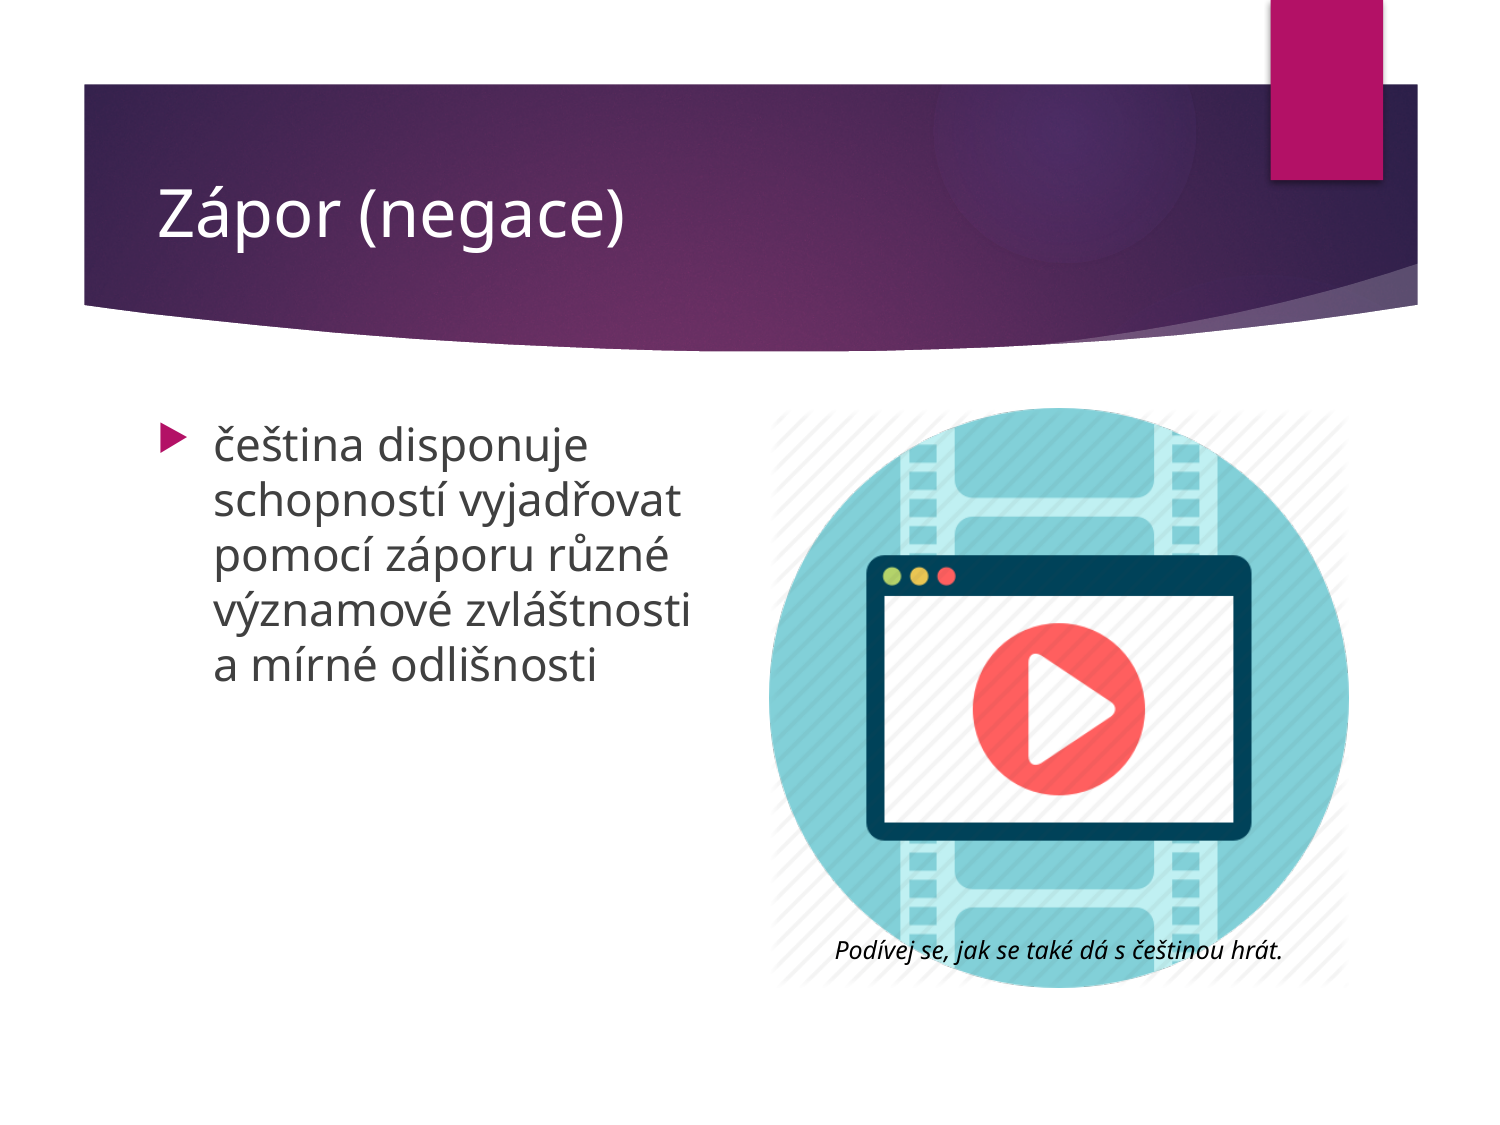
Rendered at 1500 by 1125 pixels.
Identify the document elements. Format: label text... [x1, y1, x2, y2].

list čeština disponuje schopností vyjadřovat pomocí záporu různé významové zvláštnosti a mírné odlišnosti [142, 408, 739, 988]
title Zápor (negace) [142, 152, 1183, 269]
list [769, 408, 1350, 988]
